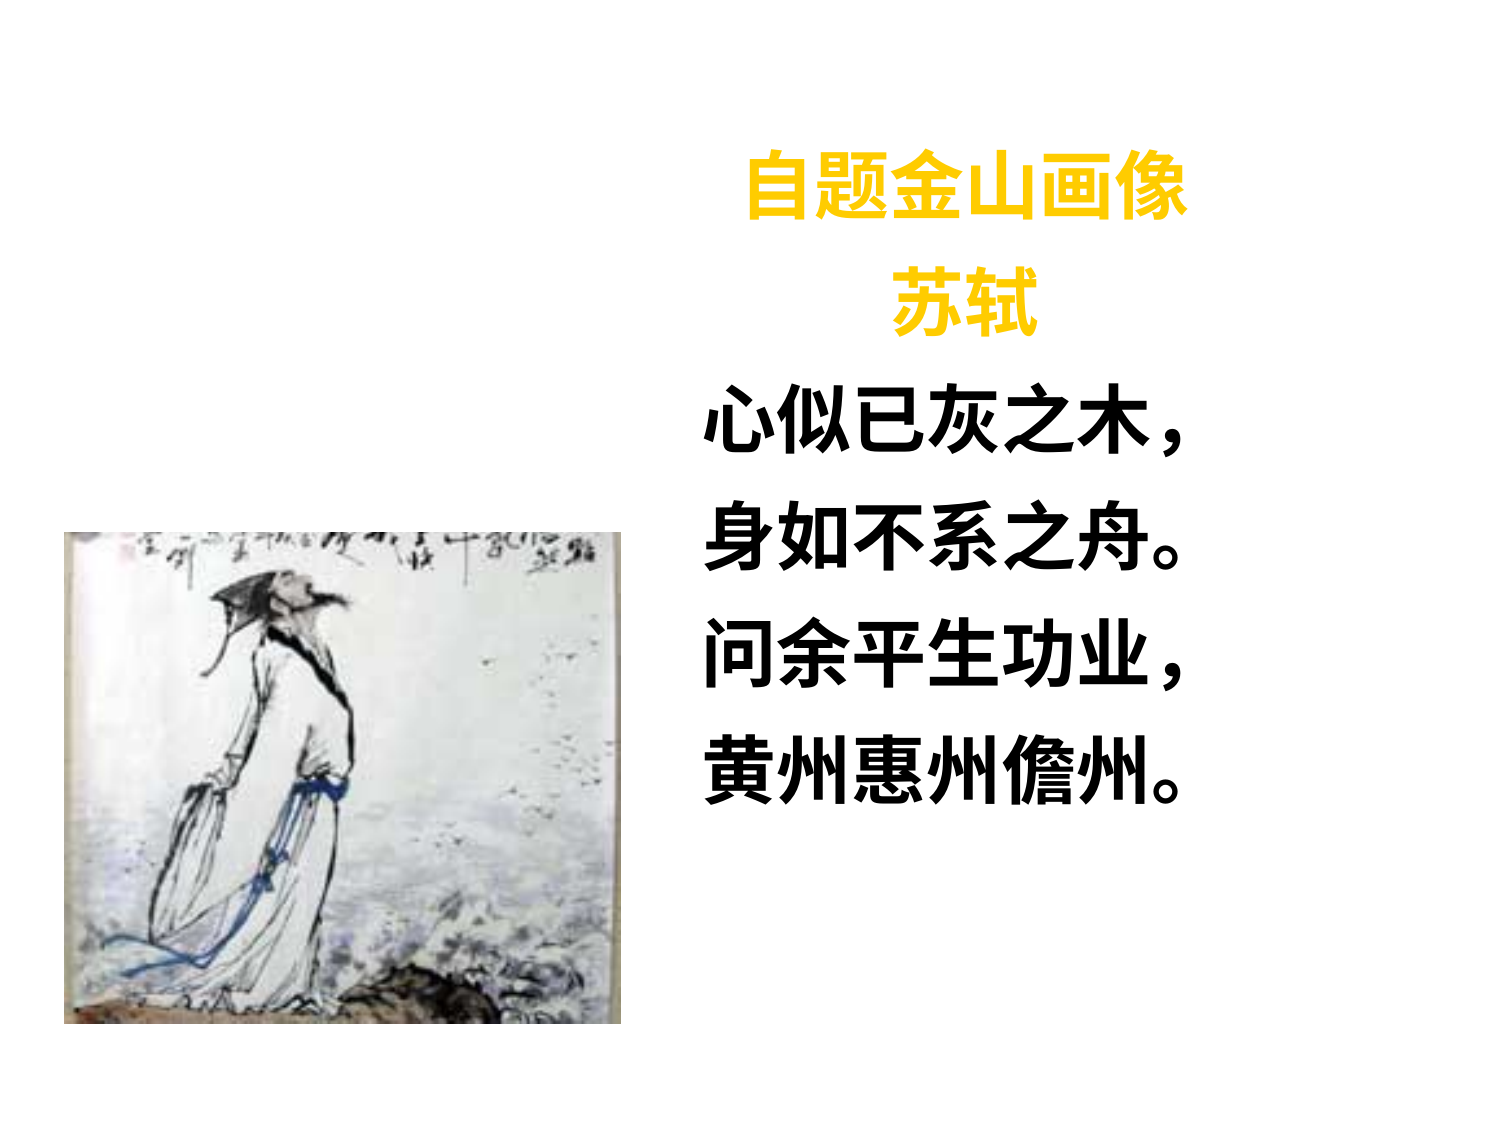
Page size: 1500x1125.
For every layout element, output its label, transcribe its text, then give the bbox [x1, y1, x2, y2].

picture [64, 532, 621, 1024]
text_box 自题金山画像 苏轼 心似已灰之木， 身如不系之舟。 问余平生功业， 黄州惠州儋州。 [572, 104, 1356, 821]
